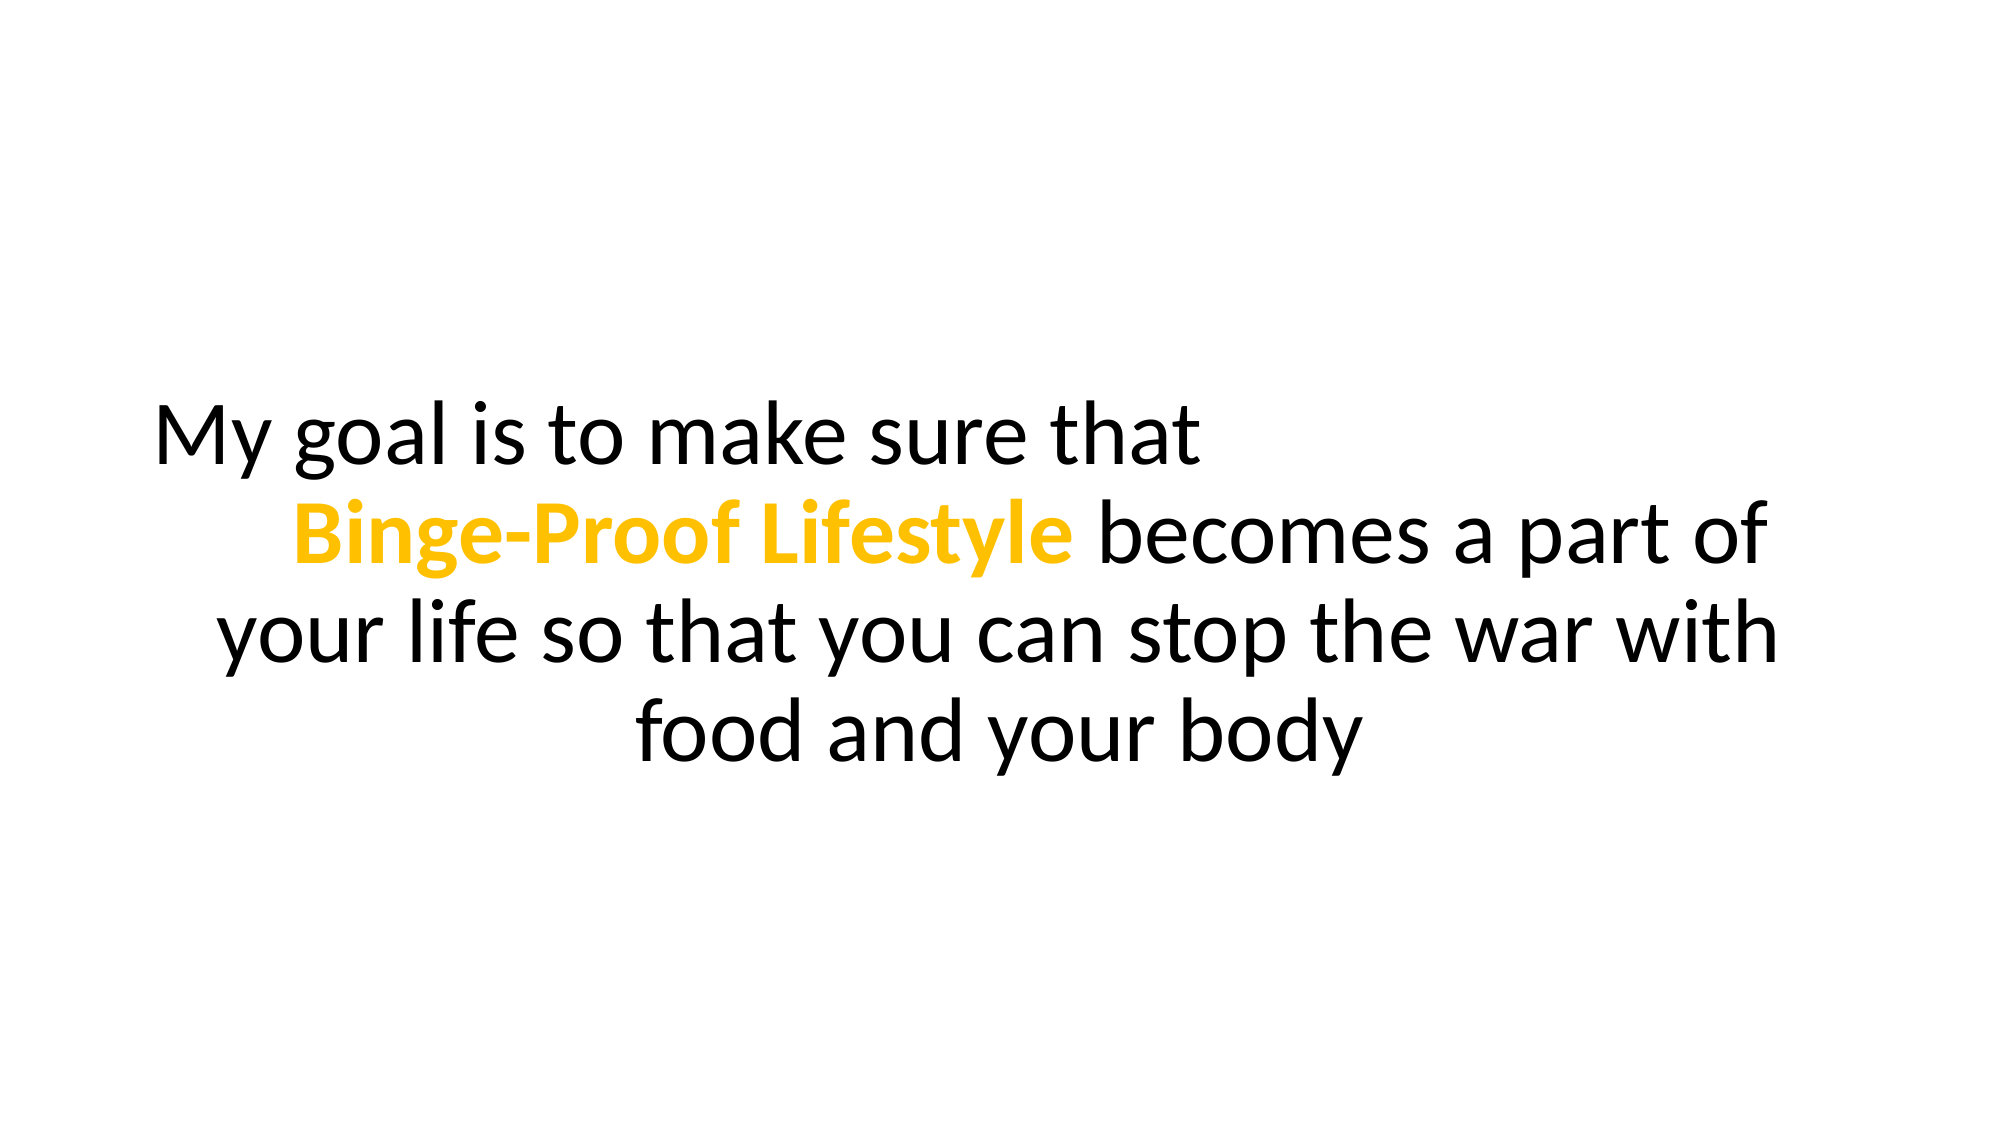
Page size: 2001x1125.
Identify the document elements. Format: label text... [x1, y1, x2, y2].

list My goal is to make sure that Binge-Proof Lifestyle becomes a part of your life so that you can stop the war with food and your body [137, 378, 1863, 978]
